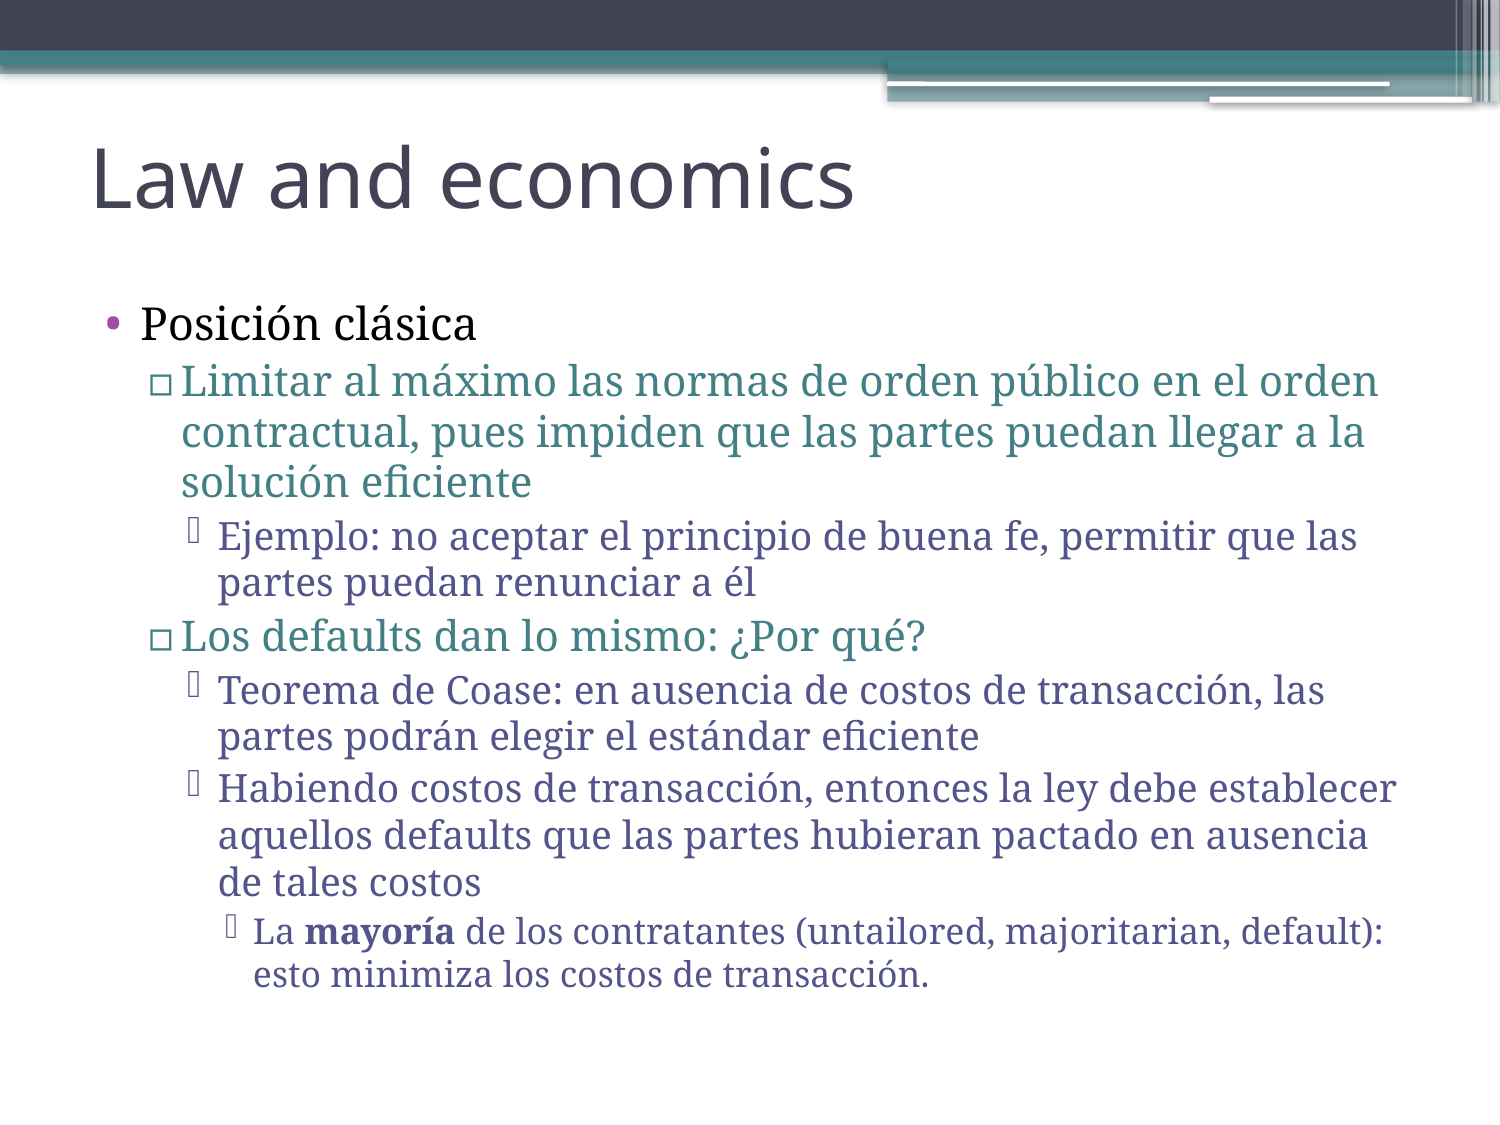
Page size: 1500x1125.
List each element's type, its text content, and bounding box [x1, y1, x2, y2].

title Law and economics [75, 87, 1425, 263]
list Posición clásica Limitar al máximo las normas de orden público en el orden contractual, pues impiden que las partes puedan llegar a la solución eficiente Ejemplo: no aceptar el principio de buena fe, permitir que las partes puedan renunciar a él Los defaults dan lo mismo: ¿Por qué? Teorema de Coase: en ausencia de costos de transacción, las partes podrán elegir el estándar eficiente Habiendo costos de transacción, entonces la ley debe establecer aquellos defaults que las partes hubieran pactado en ausencia de tales costos La mayoría de los contratantes (untailored, majoritarian, default): esto minimiza los costos de transacción. [75, 287, 1425, 1004]
